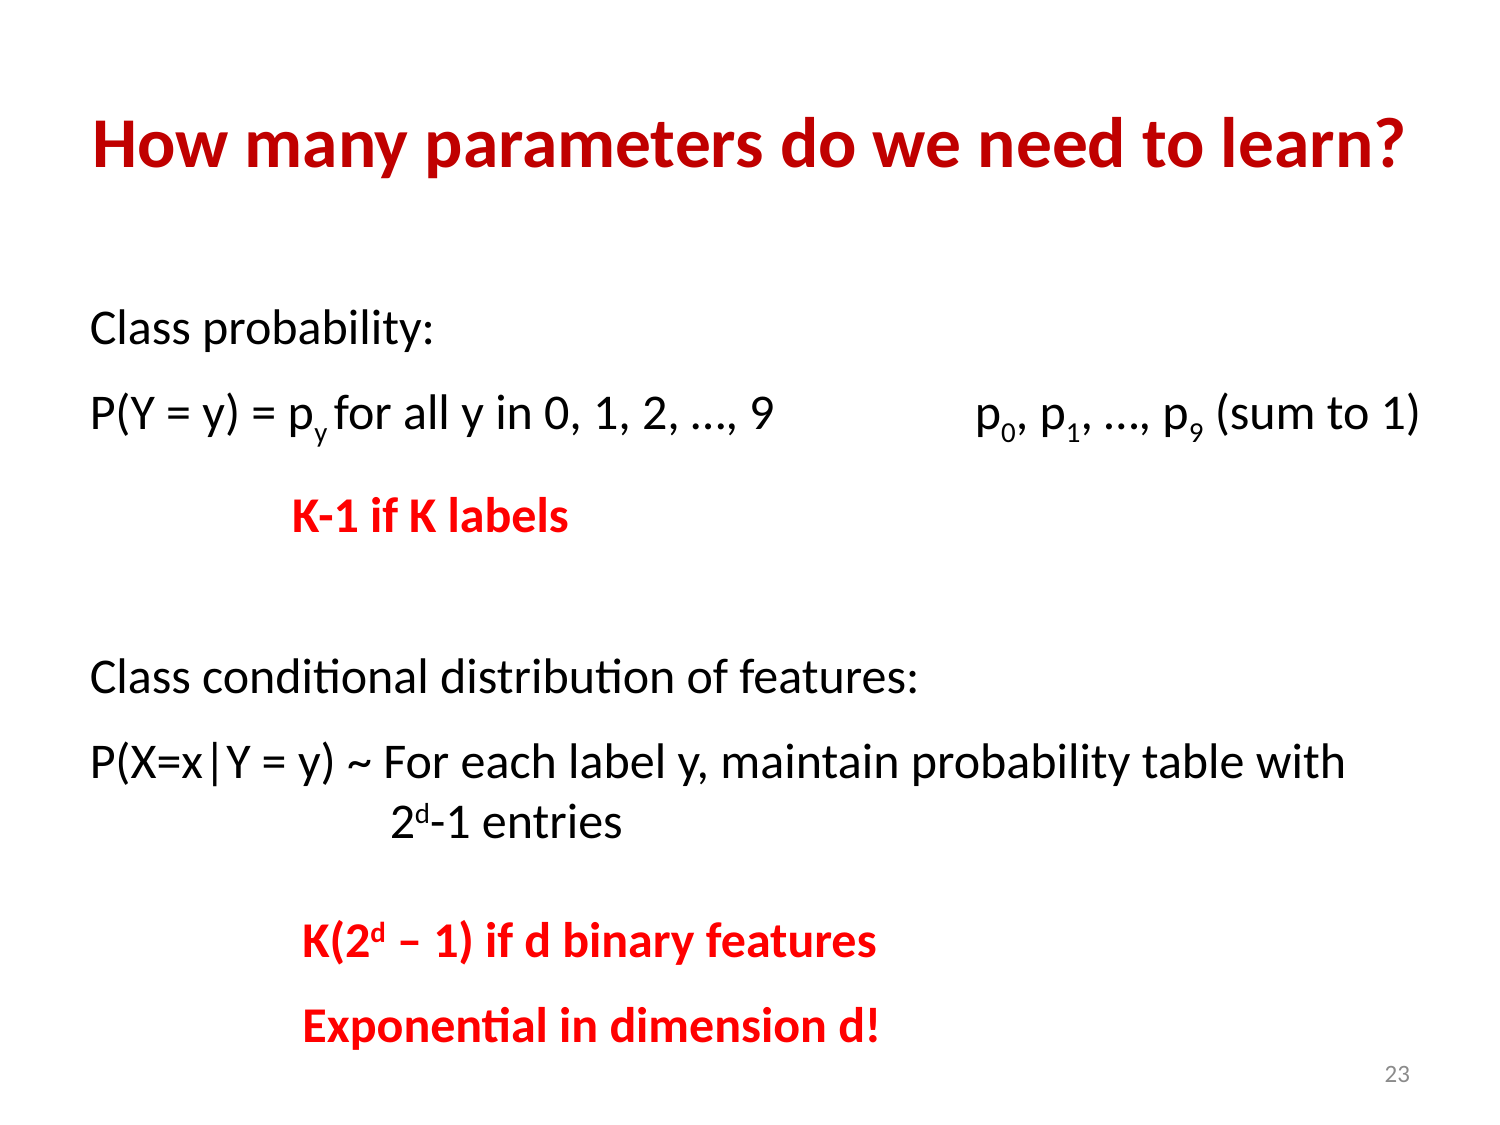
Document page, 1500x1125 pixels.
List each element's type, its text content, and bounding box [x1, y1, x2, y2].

text_box K(2d – 1) if d binary features Exponential in dimension d! [287, 900, 897, 1060]
title How many parameters do we need to learn? [75, 45, 1425, 233]
text_box K-1 if K labels [277, 474, 585, 550]
slide_number 23 [1074, 1042, 1425, 1103]
text_box Class probability: P(Y = y) = py for all y in 0, 1, 2, …, 9 p0, p1, …, p9 (sum to 1) Class conditional distribution of features: P(X=x|Y = y) ~ For each label y, maintain probability table with 2d-1 entries [73, 285, 1452, 857]
